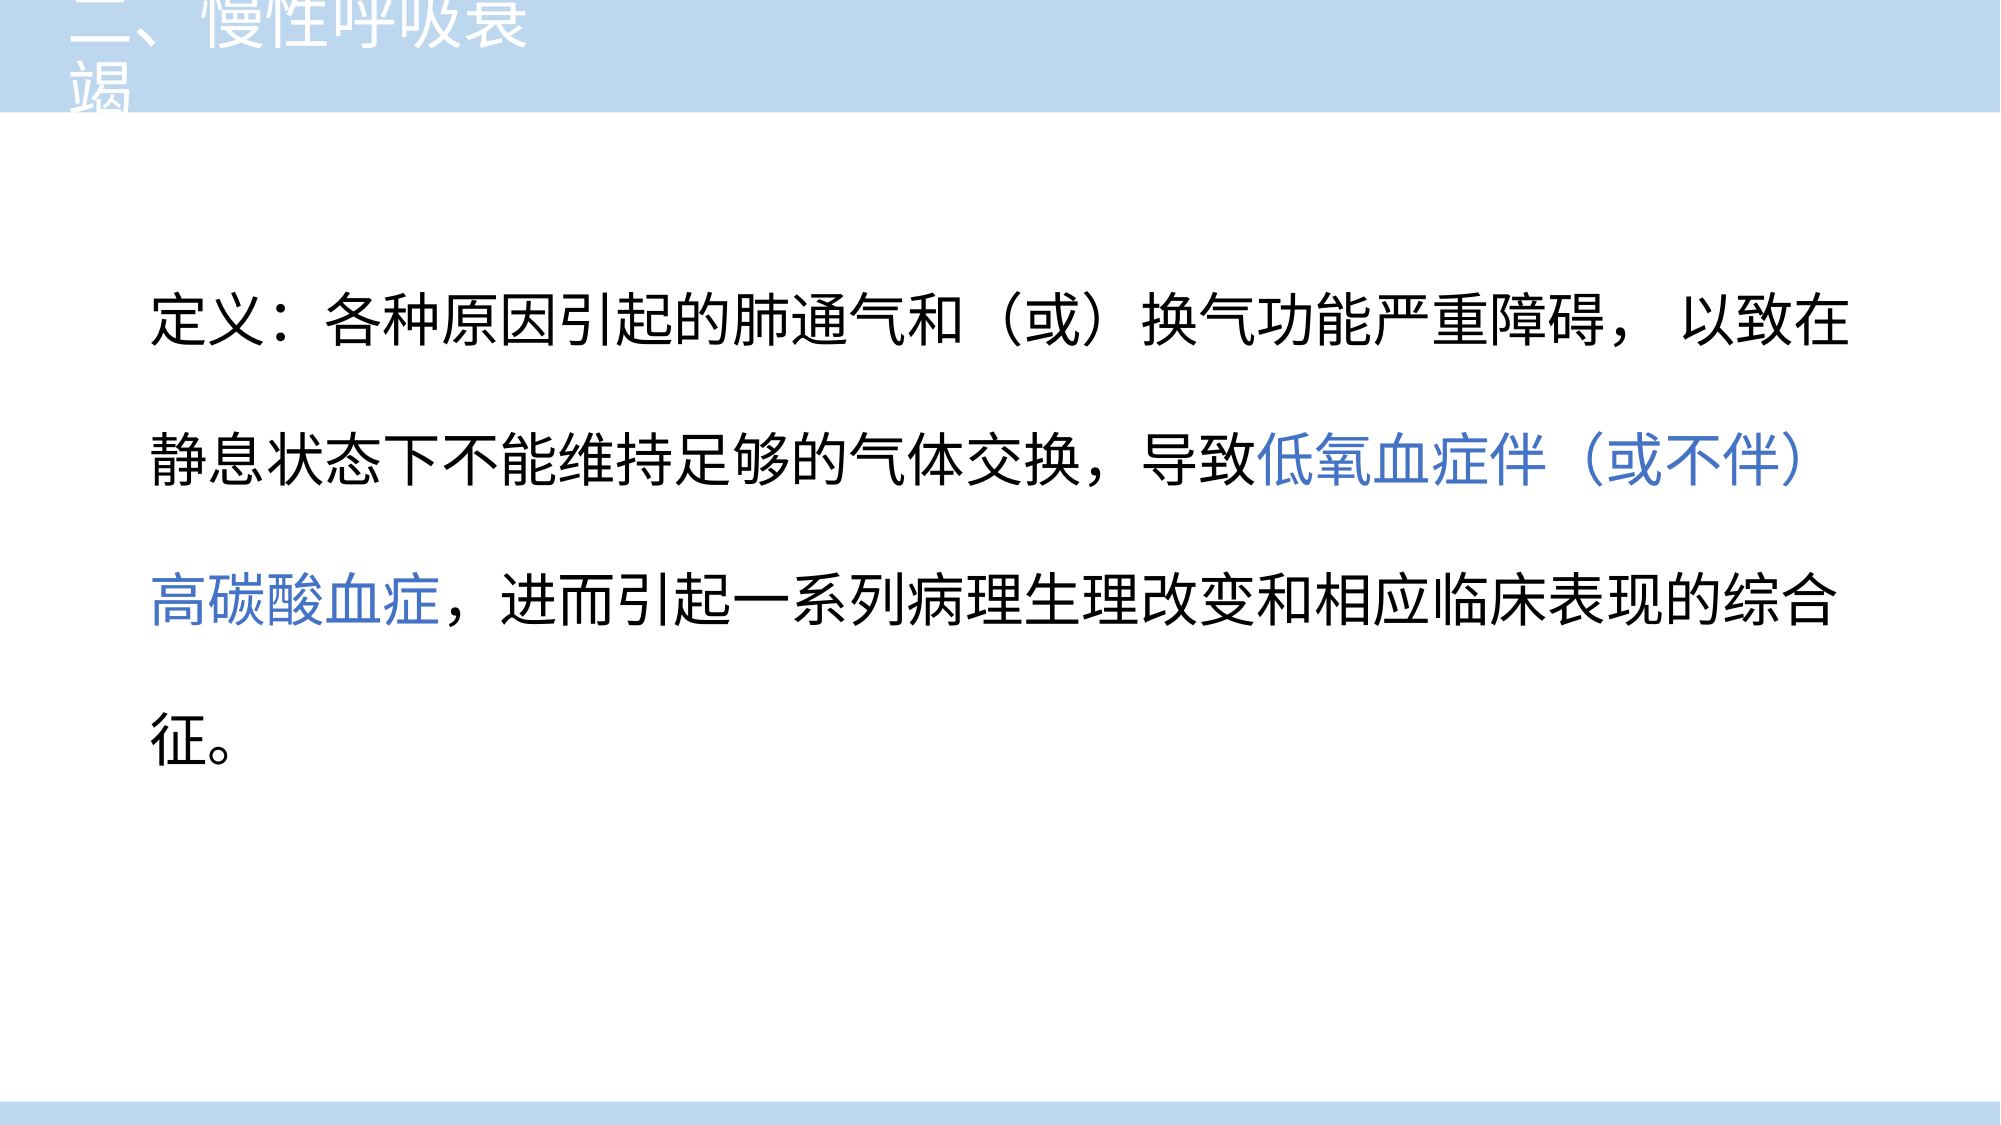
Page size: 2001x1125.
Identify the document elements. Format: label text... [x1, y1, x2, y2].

list 定义：各种原因引起的肺通气和（或）换气功能严重障碍， 以致在静息状态下不能维持足够的气体交换，导致低氧血症伴（或不伴）高碳酸血症，进而引起一系列病理生理改变和相应临床表现的综合征。 [134, 205, 1878, 920]
title 二、慢性呼吸衰竭 [52, 0, 604, 138]
